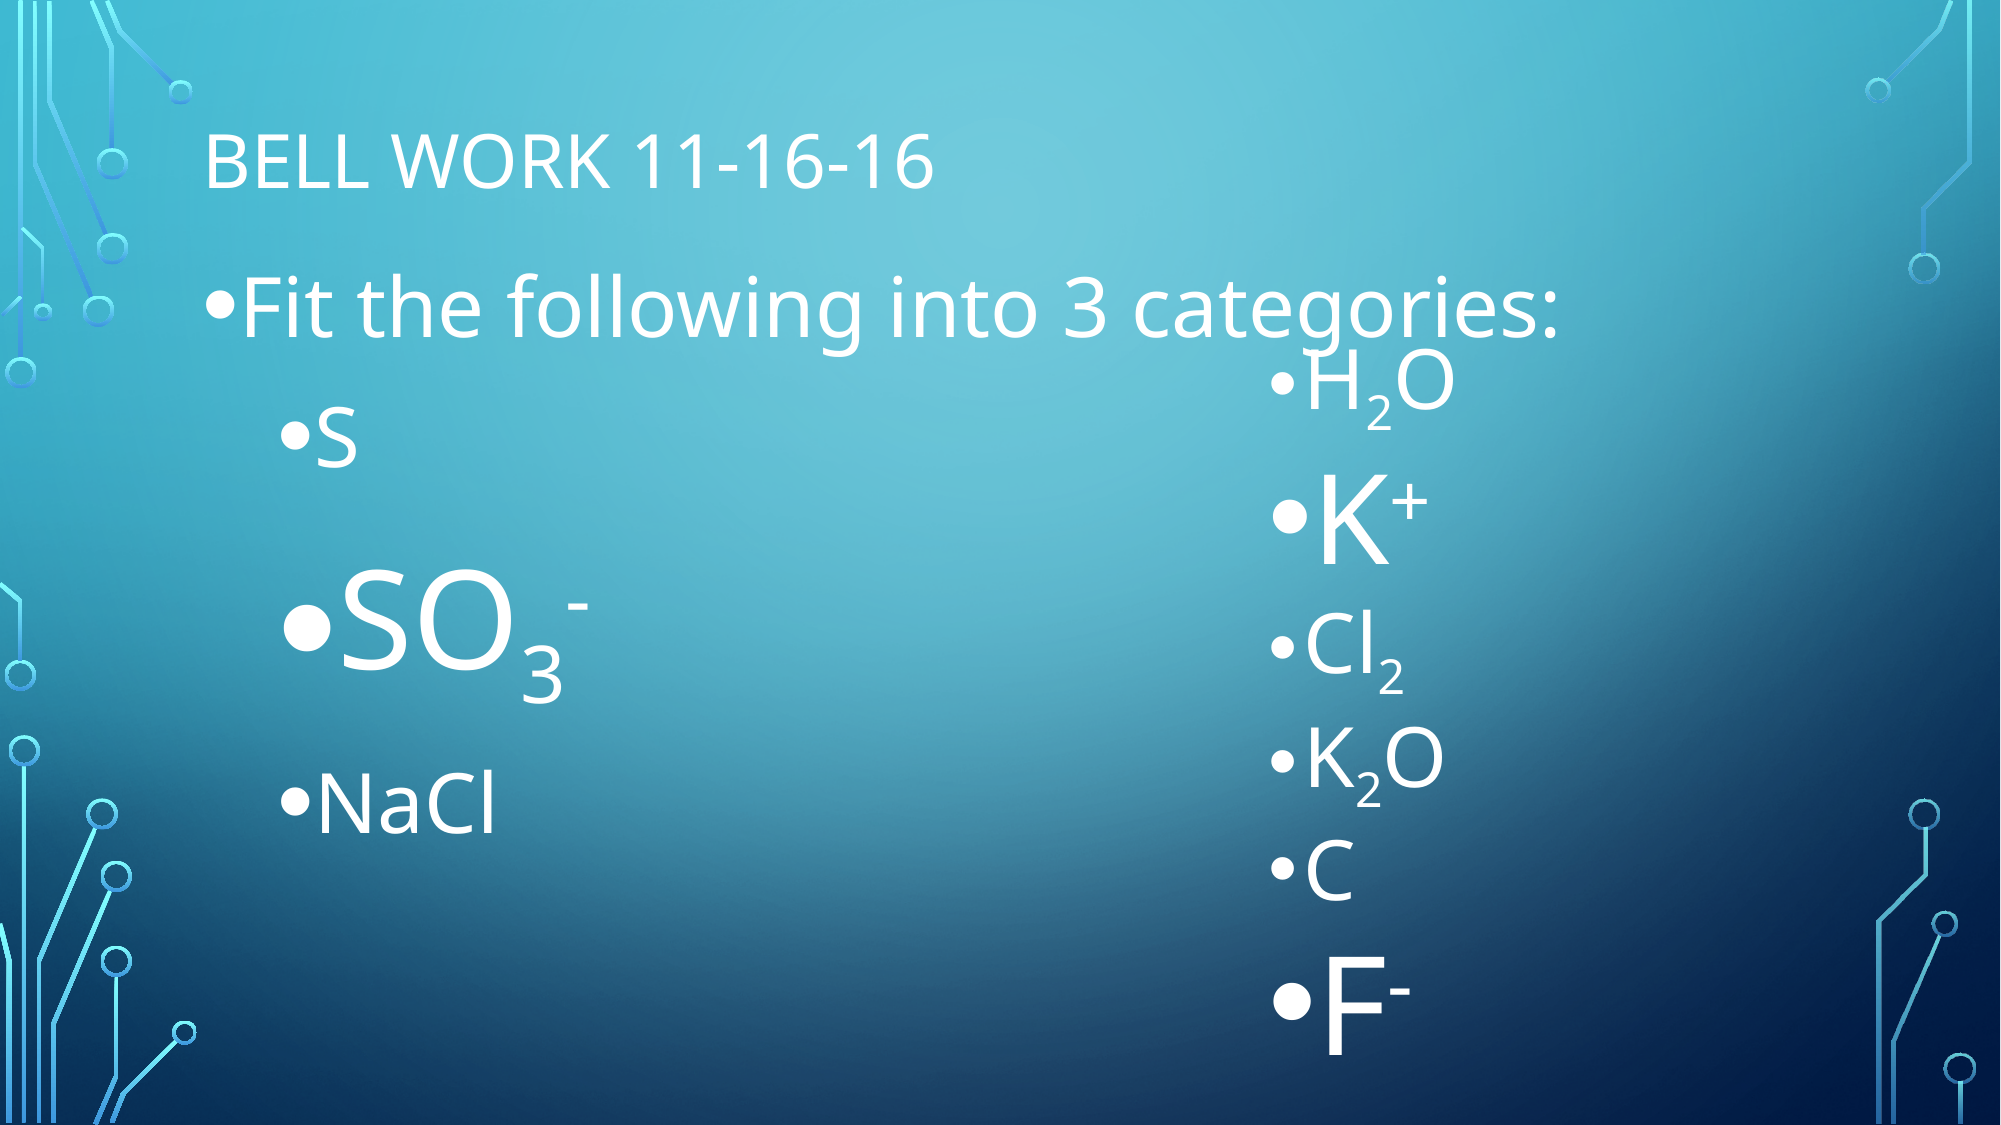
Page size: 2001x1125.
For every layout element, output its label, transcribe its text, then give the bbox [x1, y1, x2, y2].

list Fit the following into 3 categories: S SO3- NaCl [187, 226, 1813, 1056]
text_box H2O K+ Cl2 K2O C F- [1213, 318, 1650, 1090]
title BELL work 11-16-16 [187, 101, 1813, 226]
